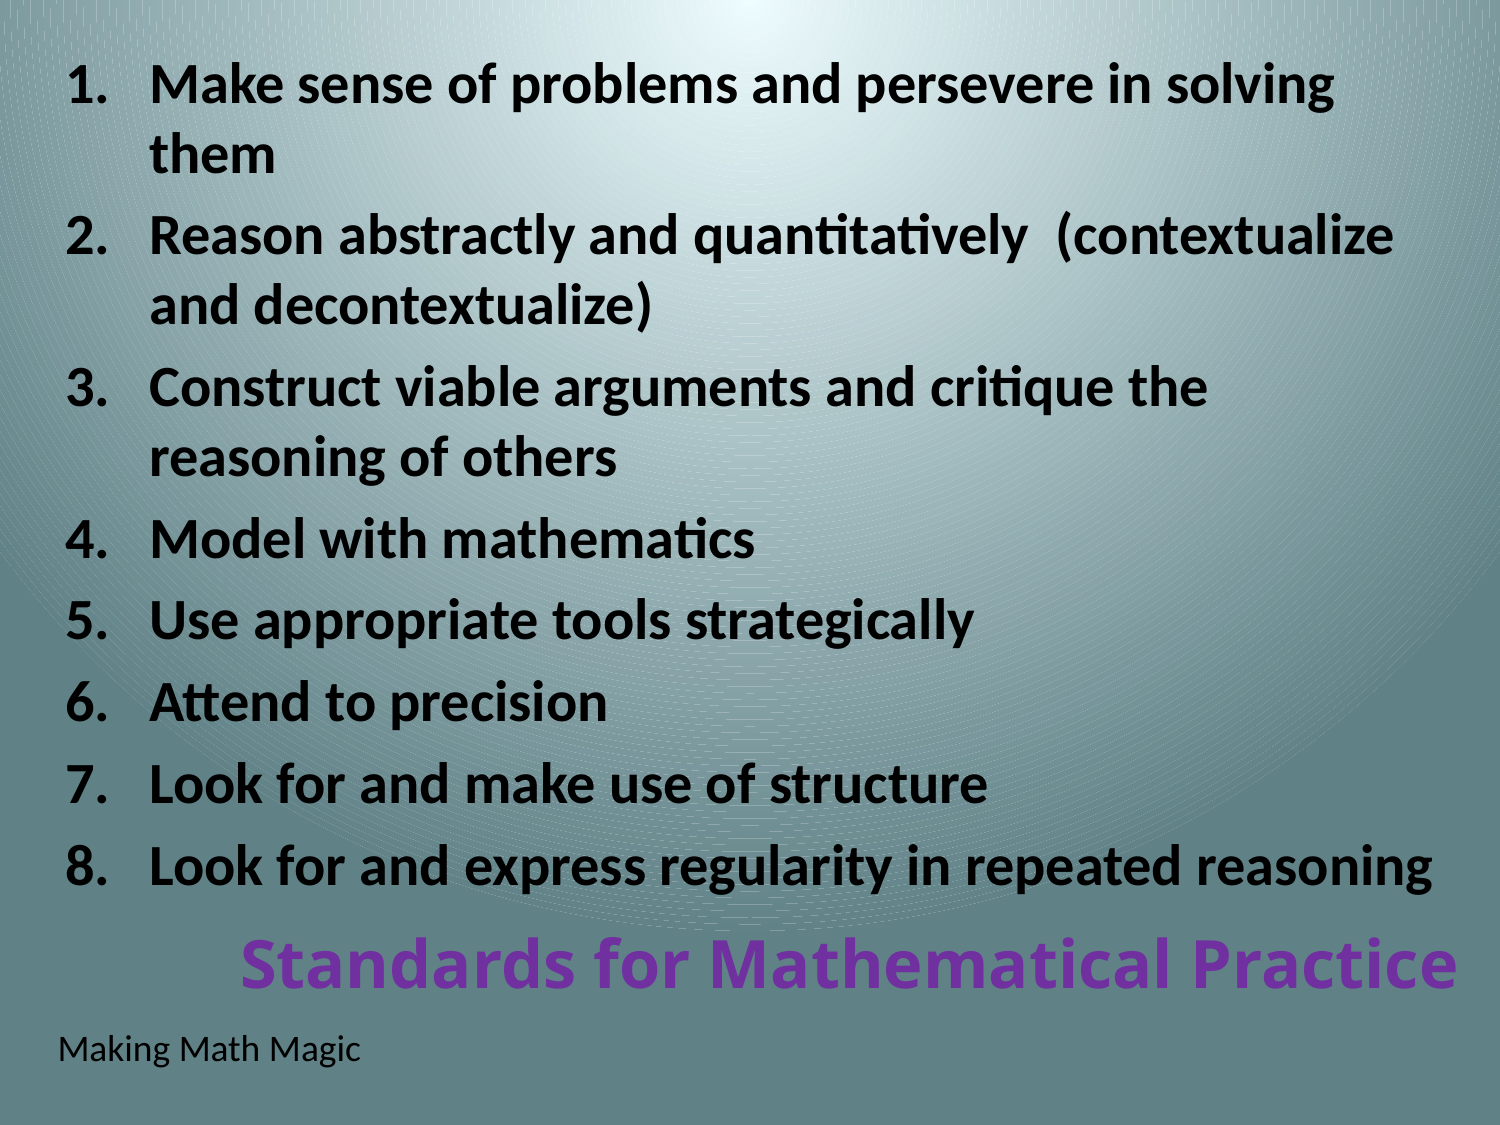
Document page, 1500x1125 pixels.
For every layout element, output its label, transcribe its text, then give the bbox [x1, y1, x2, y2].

subtitle Make sense of problems and persevere in solving them Reason abstractly and quantitatively (contextualize and decontextualize) Construct viable arguments and critique the reasoning of others Model with mathematics Use appropriate tools strategically Attend to precision Look for and make use of structure Look for and express regularity in repeated reasoning [49, 37, 1463, 688]
title Standards for Mathematical Practice [224, 841, 1500, 1083]
text_box Making Math Magic [42, 1016, 531, 1077]
